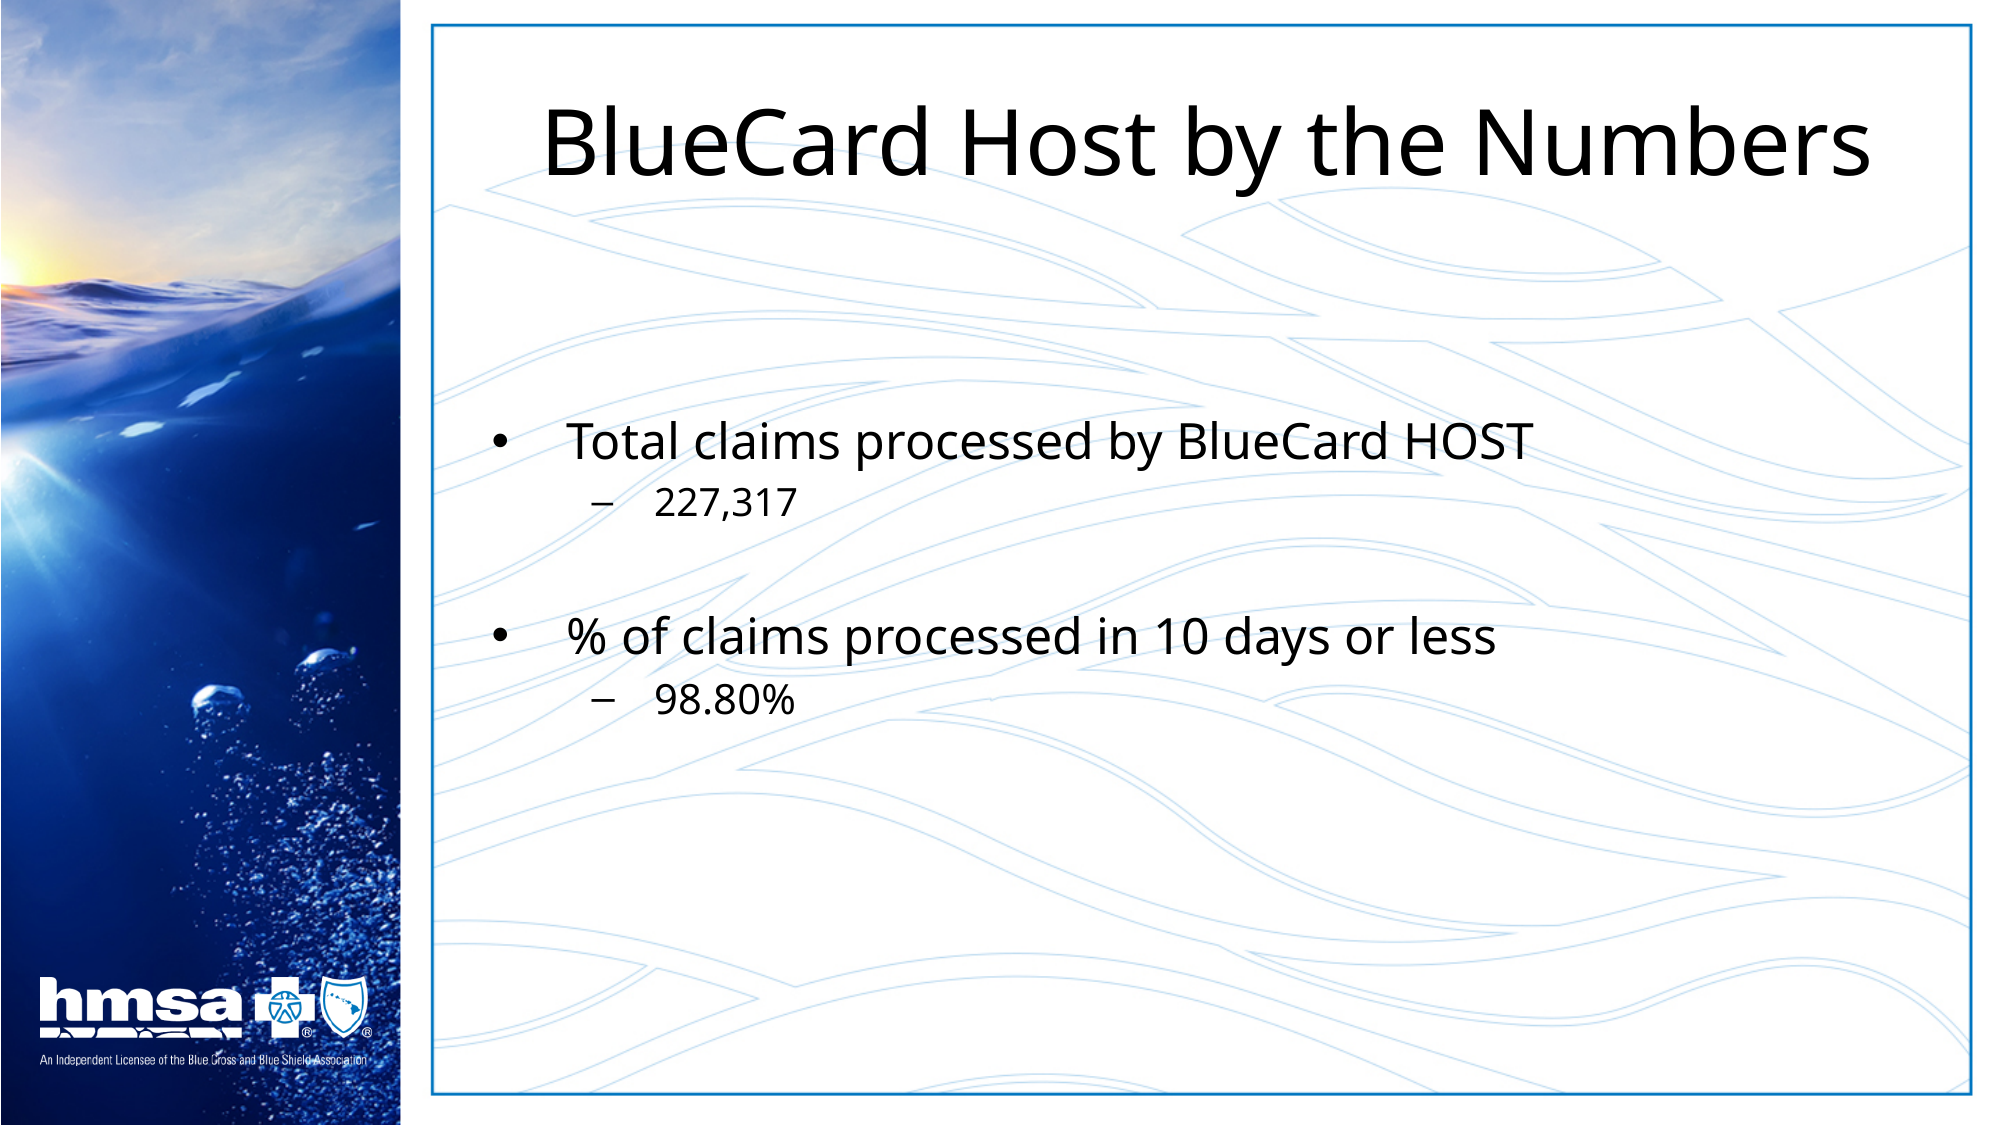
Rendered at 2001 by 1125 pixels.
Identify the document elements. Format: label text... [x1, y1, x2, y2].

picture [1, 0, 1999, 1125]
title BlueCard Host by the Numbers [476, 45, 1939, 233]
list Total claims processed by BlueCard HOST 227,317 % of claims processed in 10 days or less 98.80% [476, 262, 1939, 1069]
